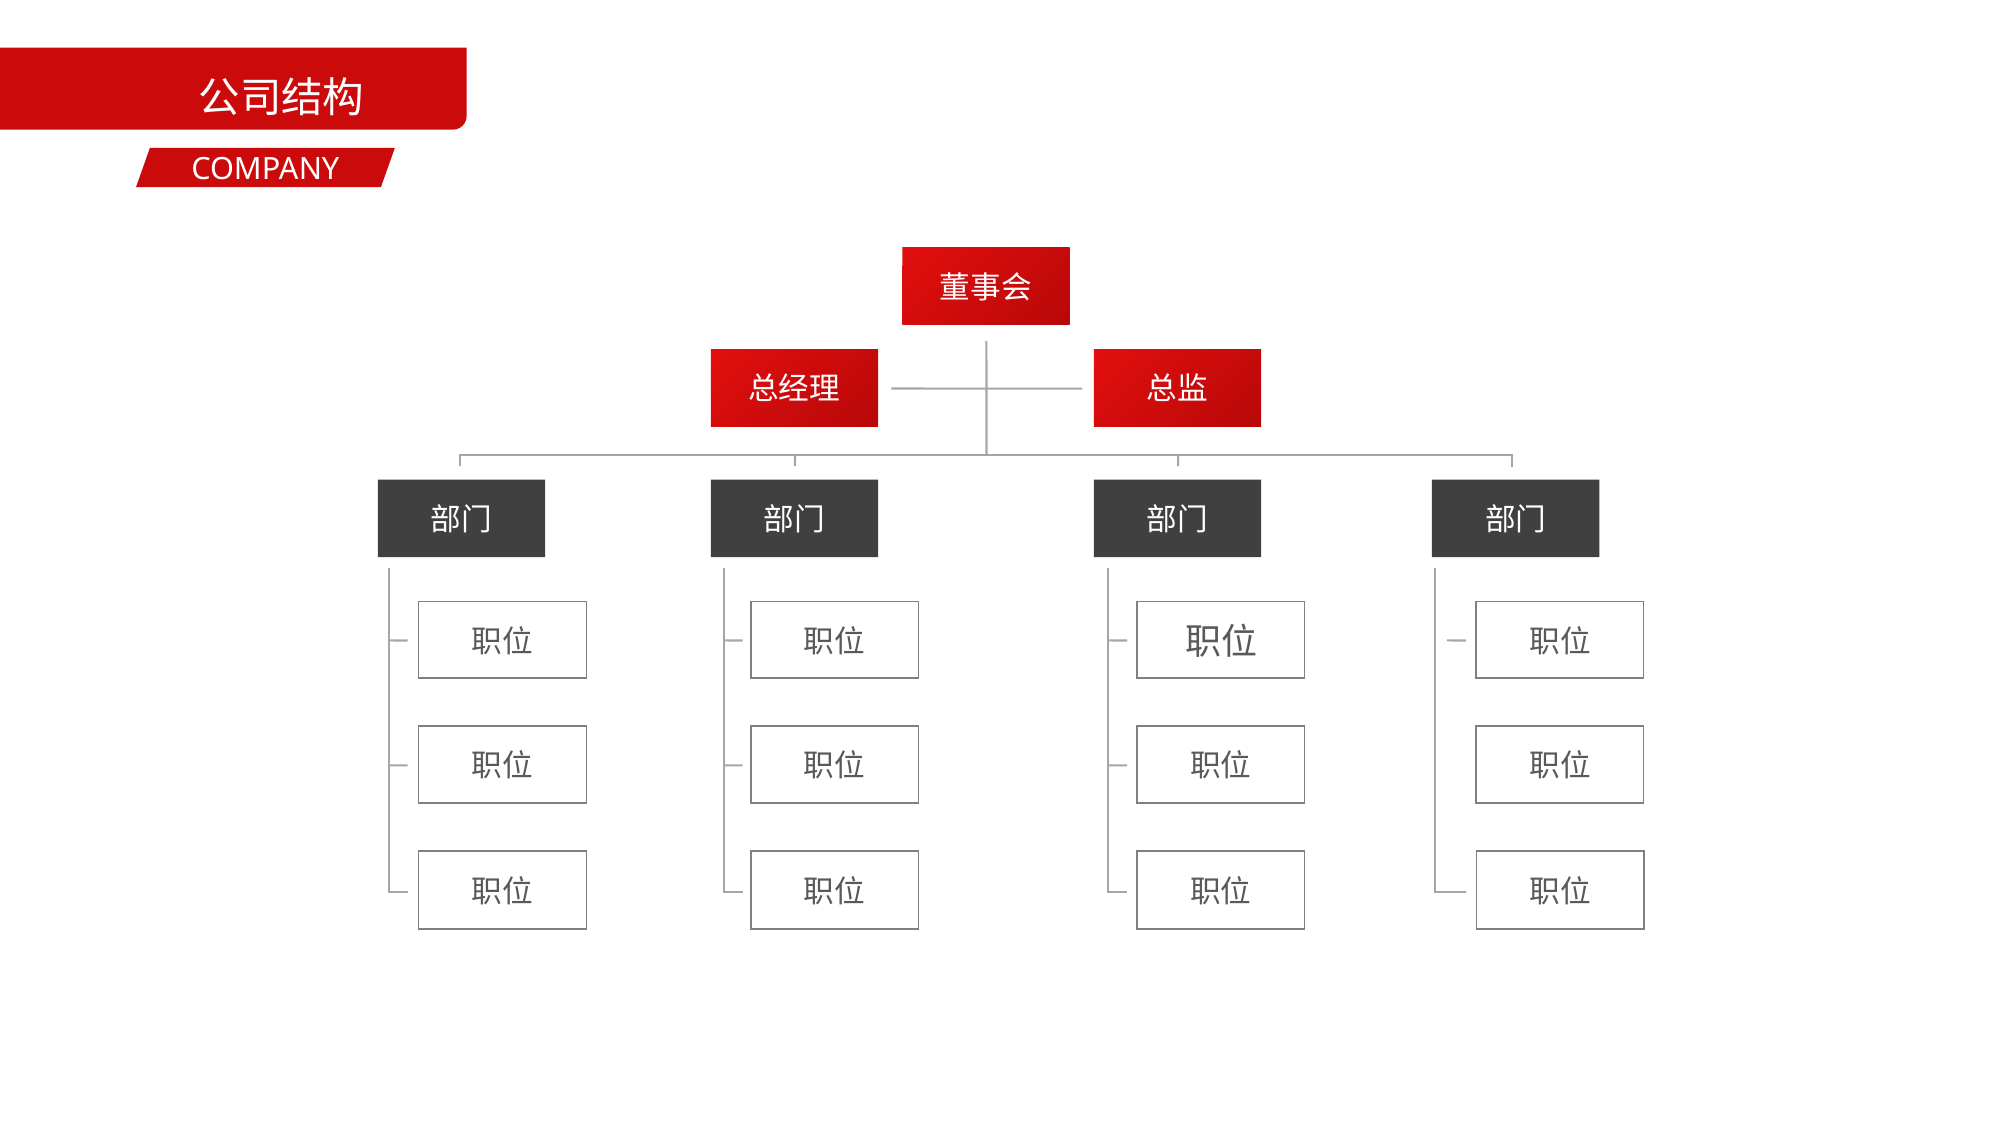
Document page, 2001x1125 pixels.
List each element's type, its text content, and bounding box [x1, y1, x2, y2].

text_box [1107, 567, 1128, 892]
text_box [1434, 567, 1441, 892]
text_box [891, 340, 1083, 453]
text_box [723, 567, 743, 892]
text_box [750, 601, 919, 930]
text_box [388, 766, 408, 892]
text_box 总监 [1093, 349, 1262, 427]
text_box 董事会 [902, 247, 1070, 325]
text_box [1446, 601, 1645, 930]
text_box [388, 641, 401, 765]
text_box [388, 567, 394, 640]
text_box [1136, 601, 1305, 930]
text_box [0, 47, 467, 130]
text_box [418, 601, 587, 930]
text_box COMPANY [134, 145, 397, 190]
text_box 总经理 [710, 349, 879, 427]
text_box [377, 454, 1600, 558]
